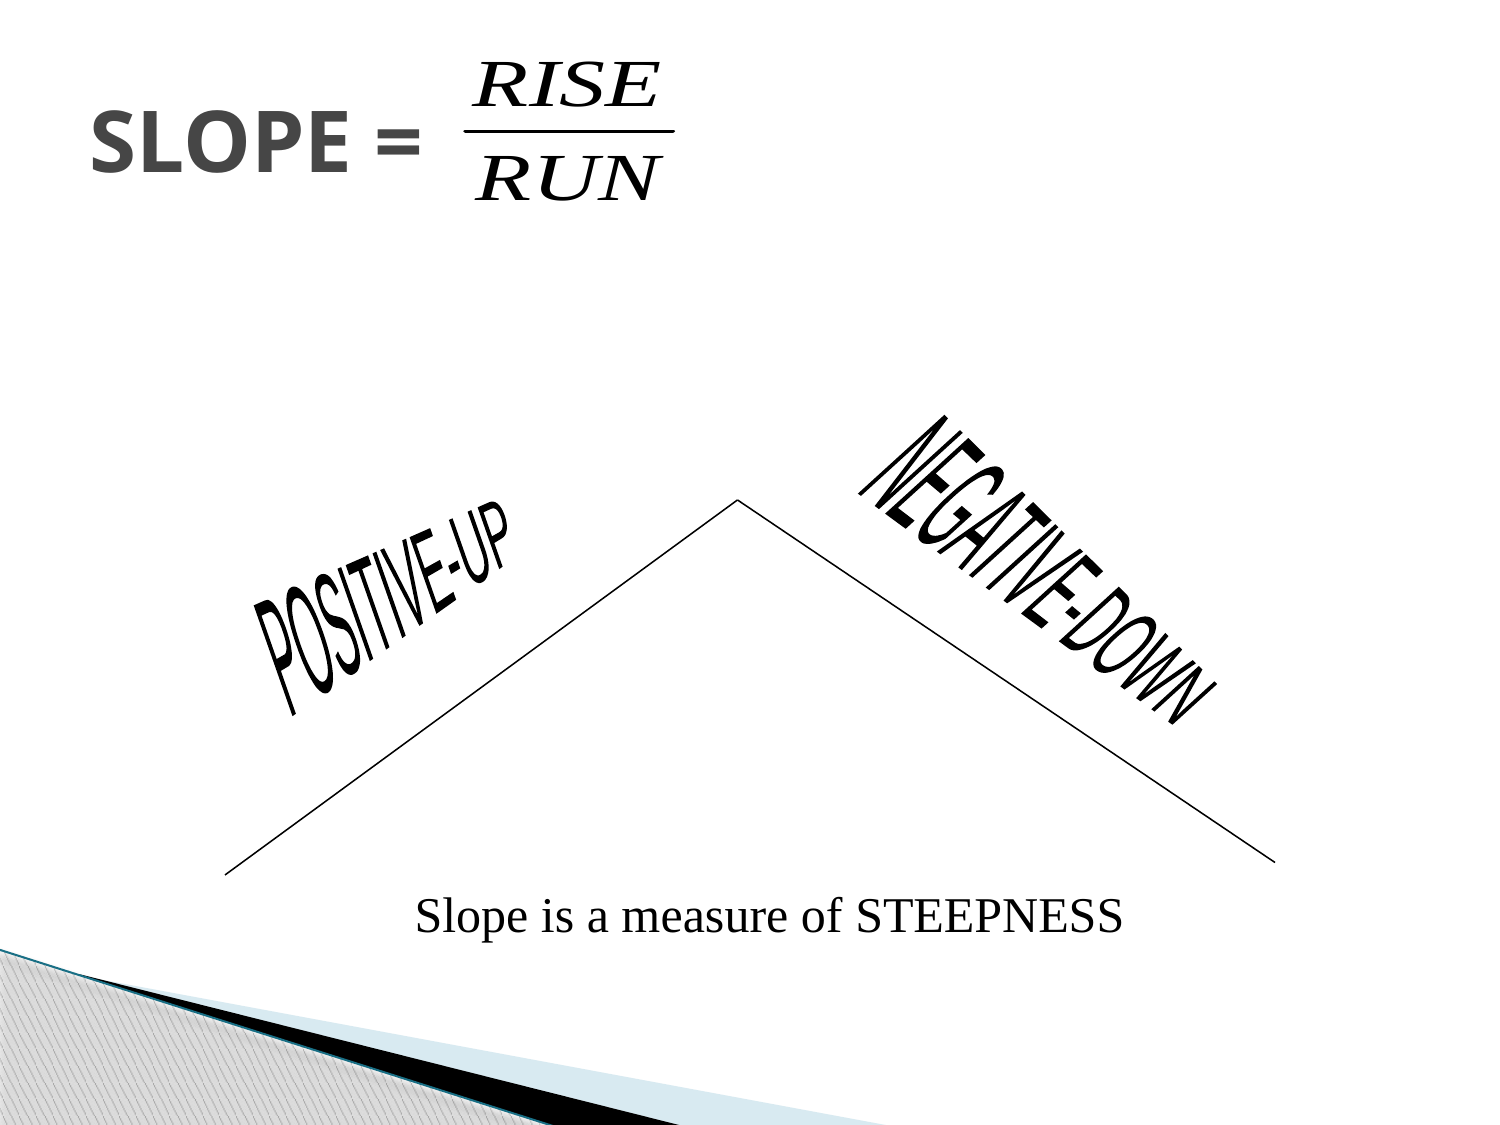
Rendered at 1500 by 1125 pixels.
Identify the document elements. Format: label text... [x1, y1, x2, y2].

title SLOPE = [75, 45, 1425, 233]
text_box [449, 49, 688, 208]
text_box Slope is a measure of STEEPNESS [399, 875, 1163, 1035]
